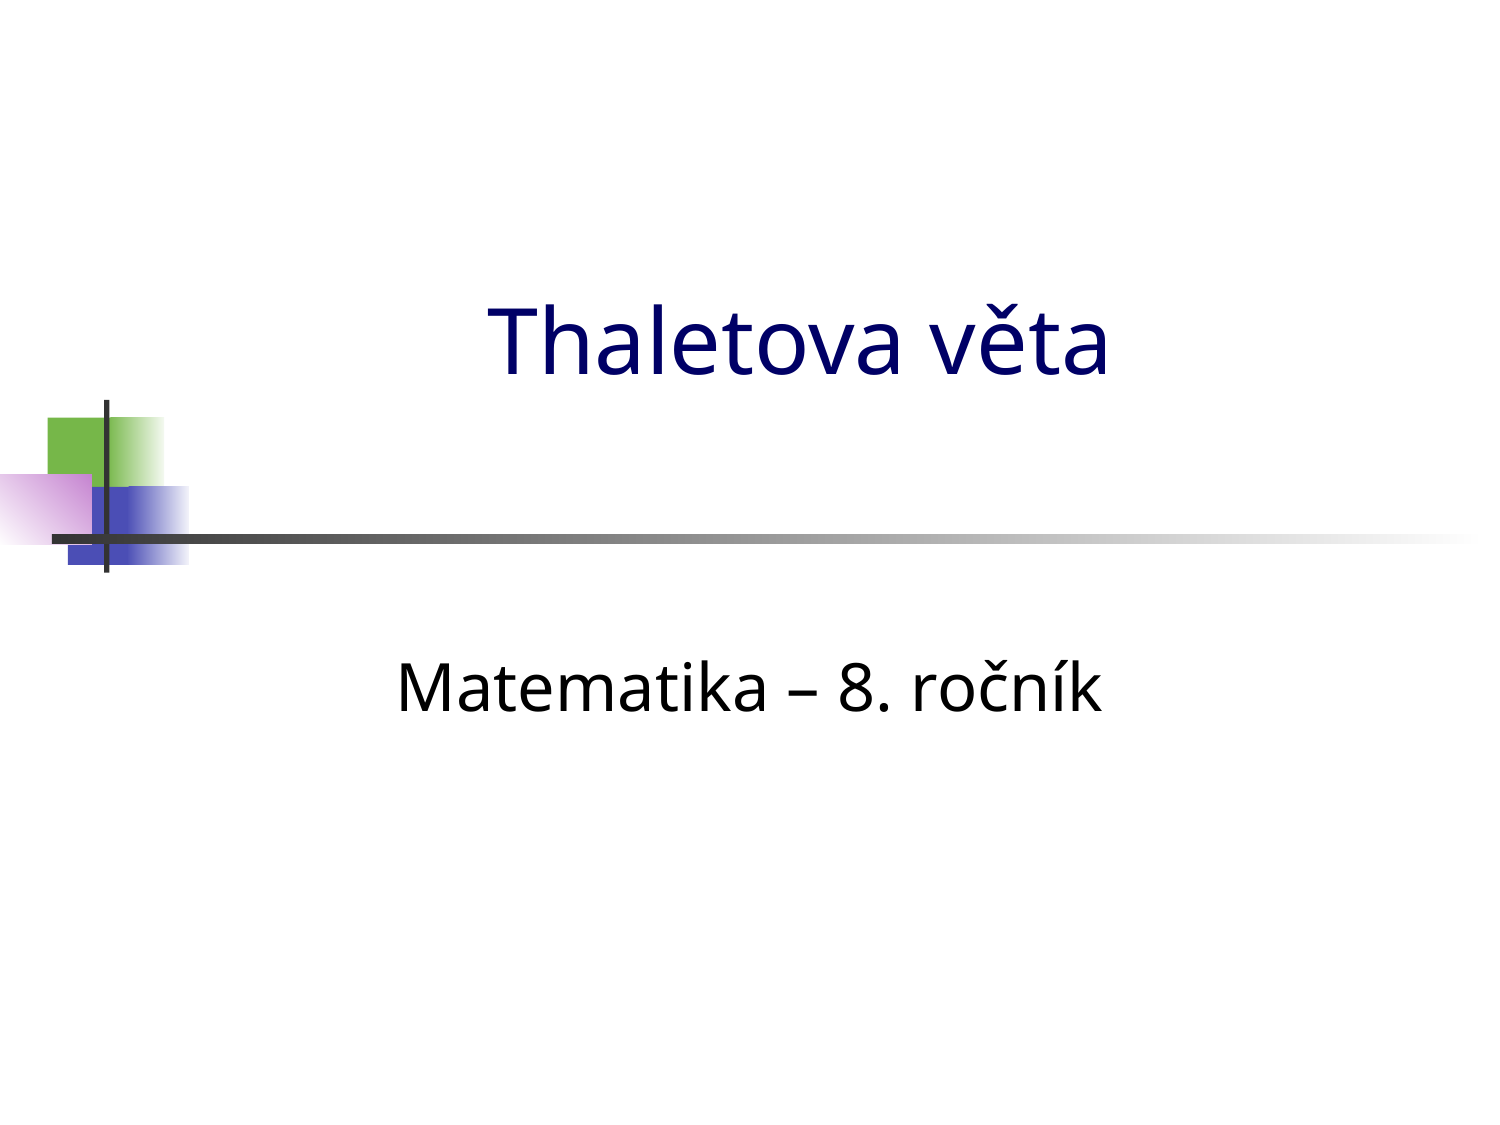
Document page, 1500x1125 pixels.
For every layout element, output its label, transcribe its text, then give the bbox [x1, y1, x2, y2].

title Thaletova věta [162, 160, 1438, 401]
subtitle Matematika – 8. ročník [224, 637, 1276, 926]
